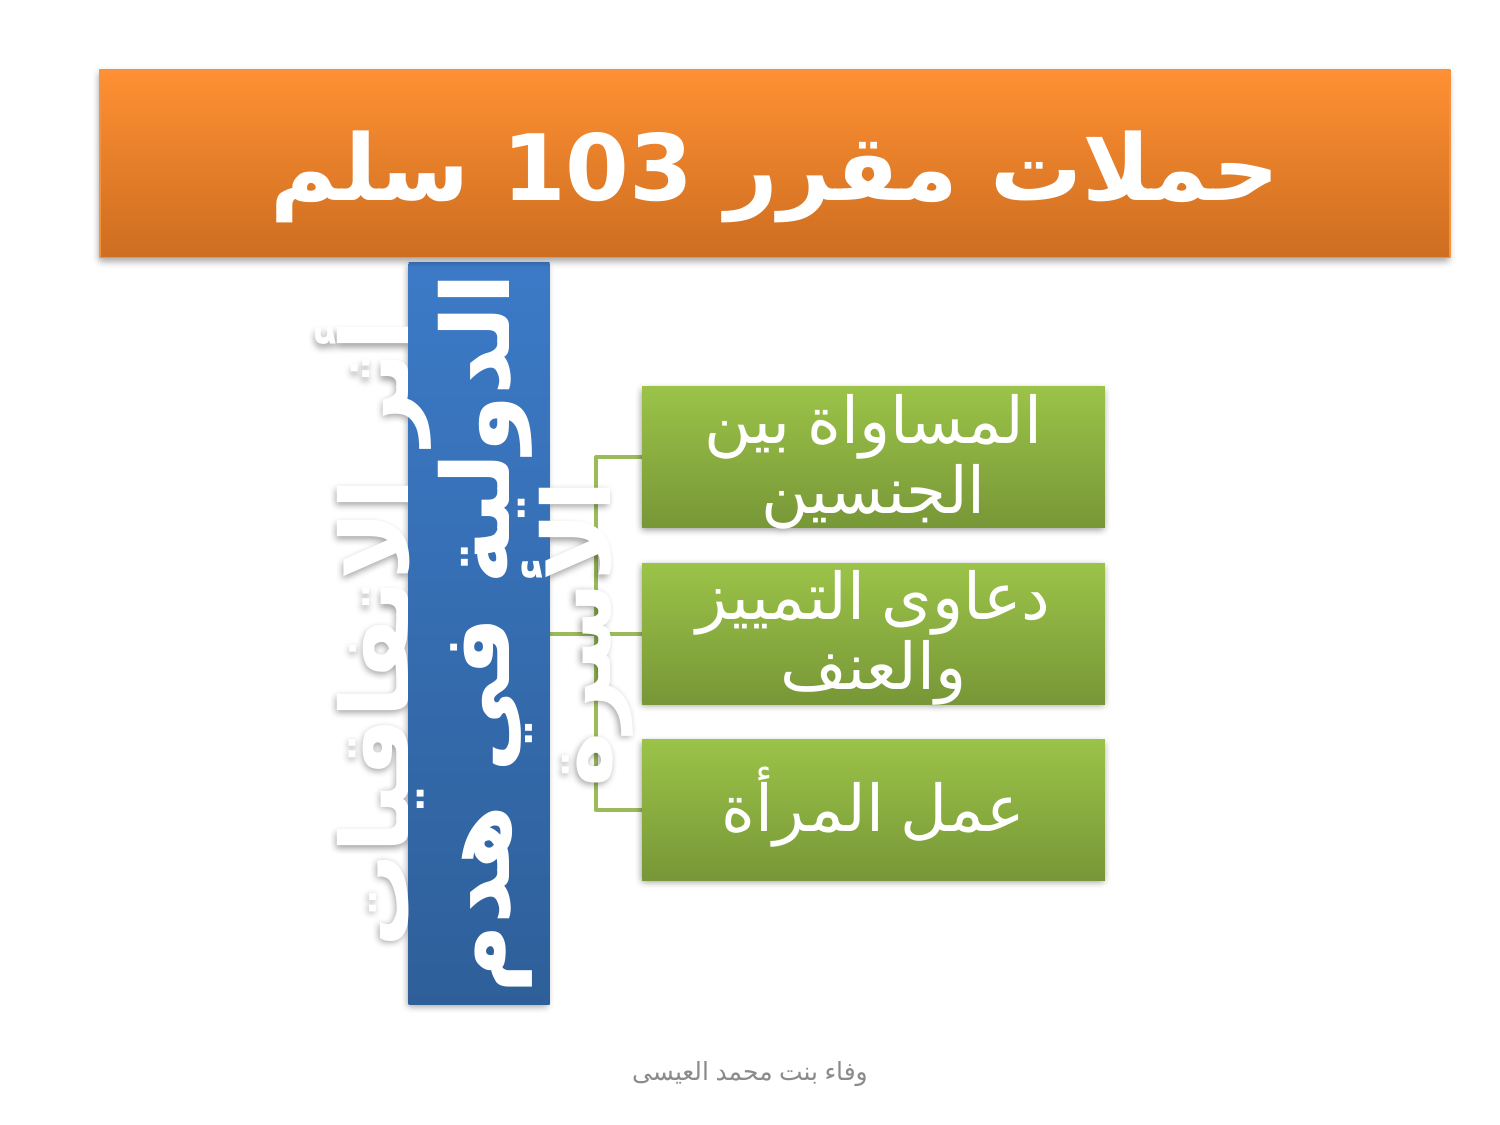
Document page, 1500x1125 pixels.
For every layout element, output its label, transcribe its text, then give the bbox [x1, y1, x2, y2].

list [88, 262, 1426, 1006]
text_box حملات مقرر 103 سلم [99, 69, 1451, 258]
footer وفاء بنت محمد العيسى [512, 1042, 988, 1103]
